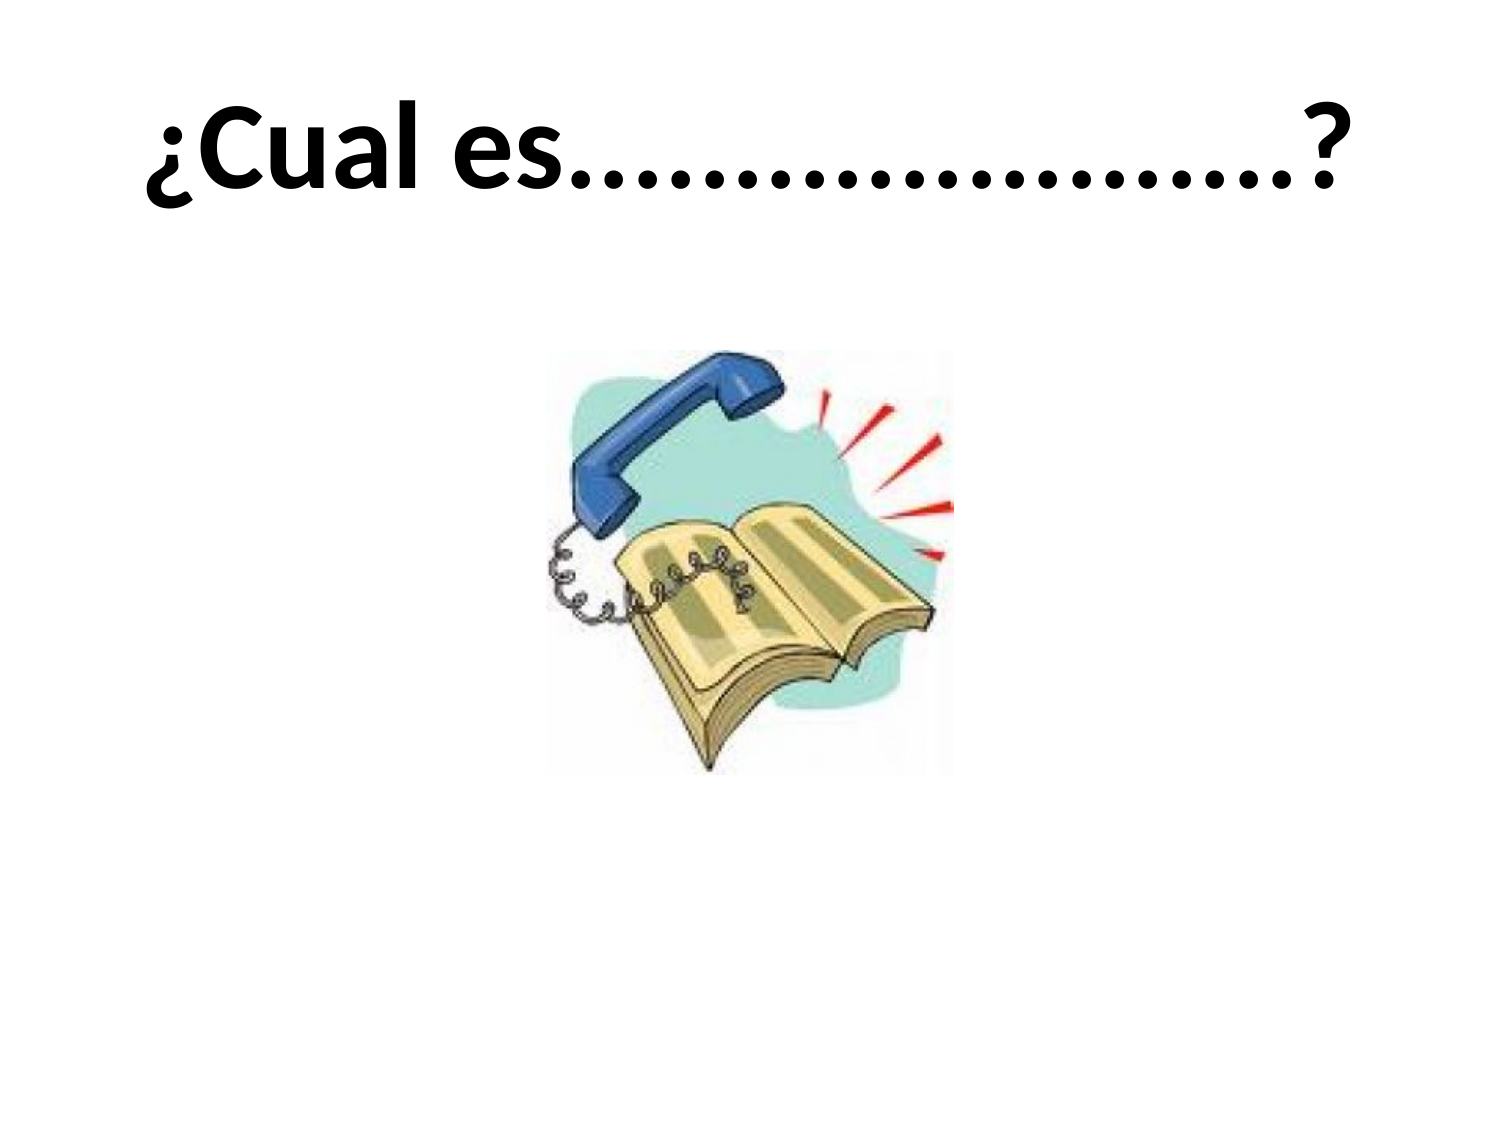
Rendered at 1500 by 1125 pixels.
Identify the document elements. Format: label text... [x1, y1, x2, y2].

picture [546, 350, 954, 775]
title ¿Cual es......................? [75, 45, 1425, 233]
